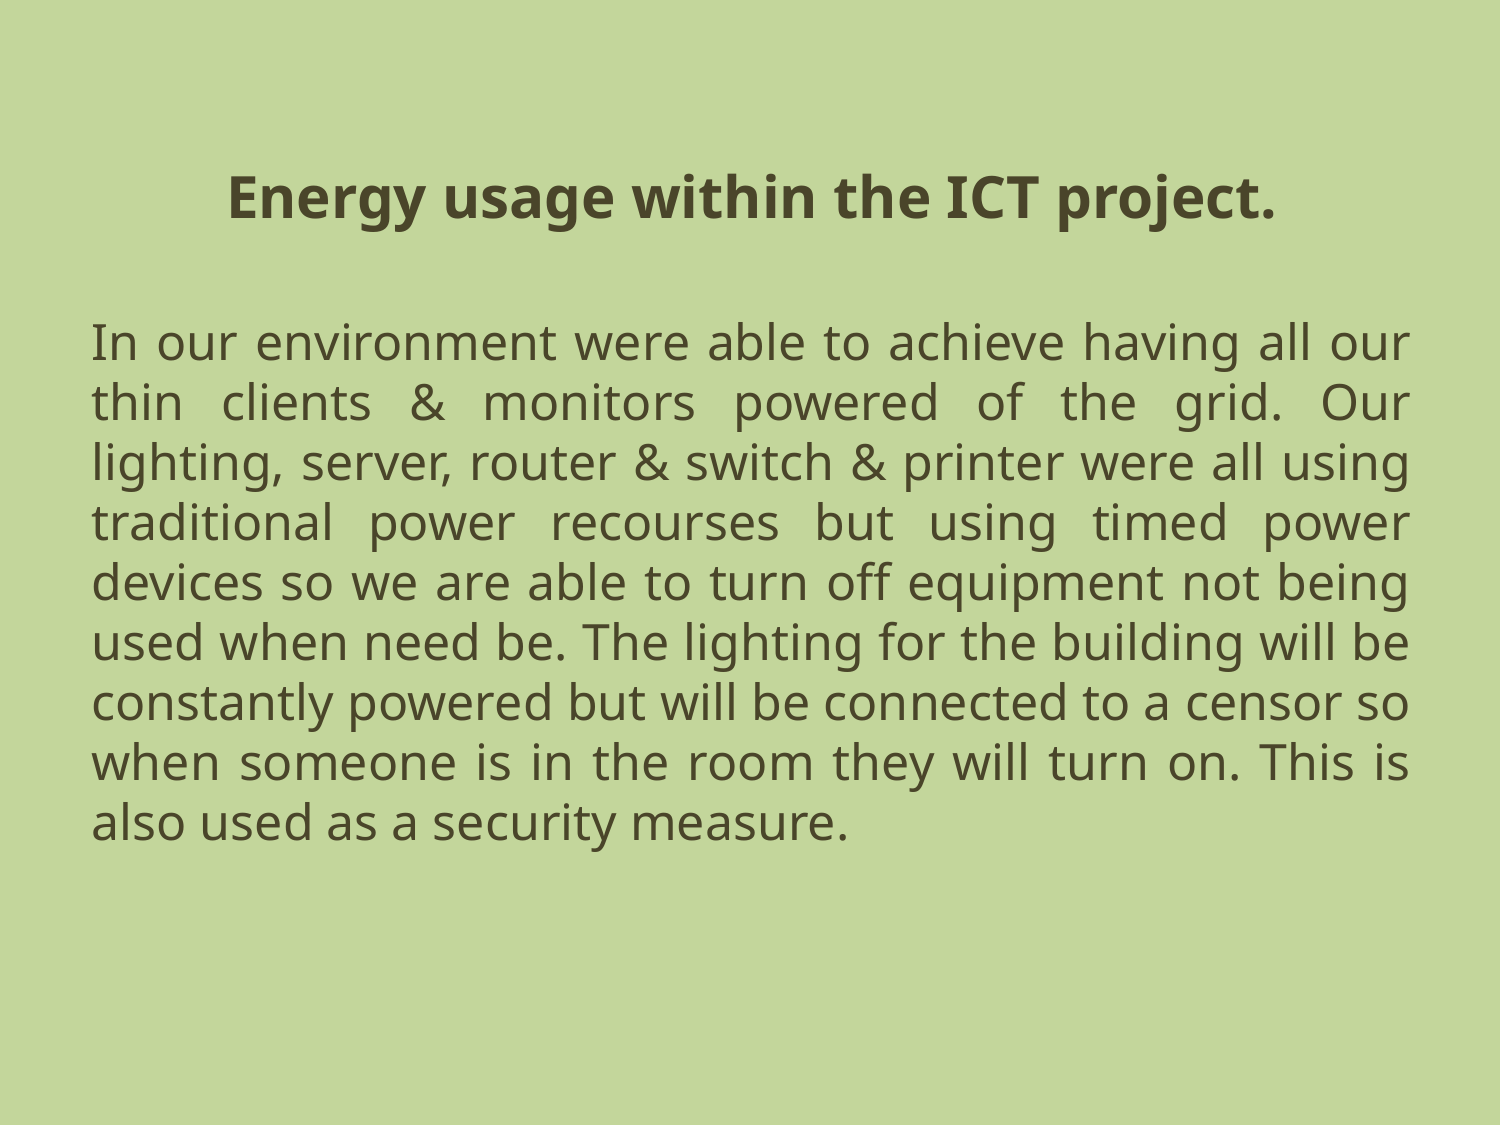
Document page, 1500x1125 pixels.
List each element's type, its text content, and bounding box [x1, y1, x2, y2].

title Energy usage within the ICT project. [76, 101, 1427, 290]
list In our environment were able to achieve having all our thin clients & monitors powered of the grid. Our lighting, server, router & switch & printer were all using traditional power recourses but using timed power devices so we are able to turn off equipment not being used when need be. The lighting for the building will be constantly powered but will be connected to a censor so when someone is in the room they will turn on. This is also used as a security measure. [76, 302, 1427, 1064]
